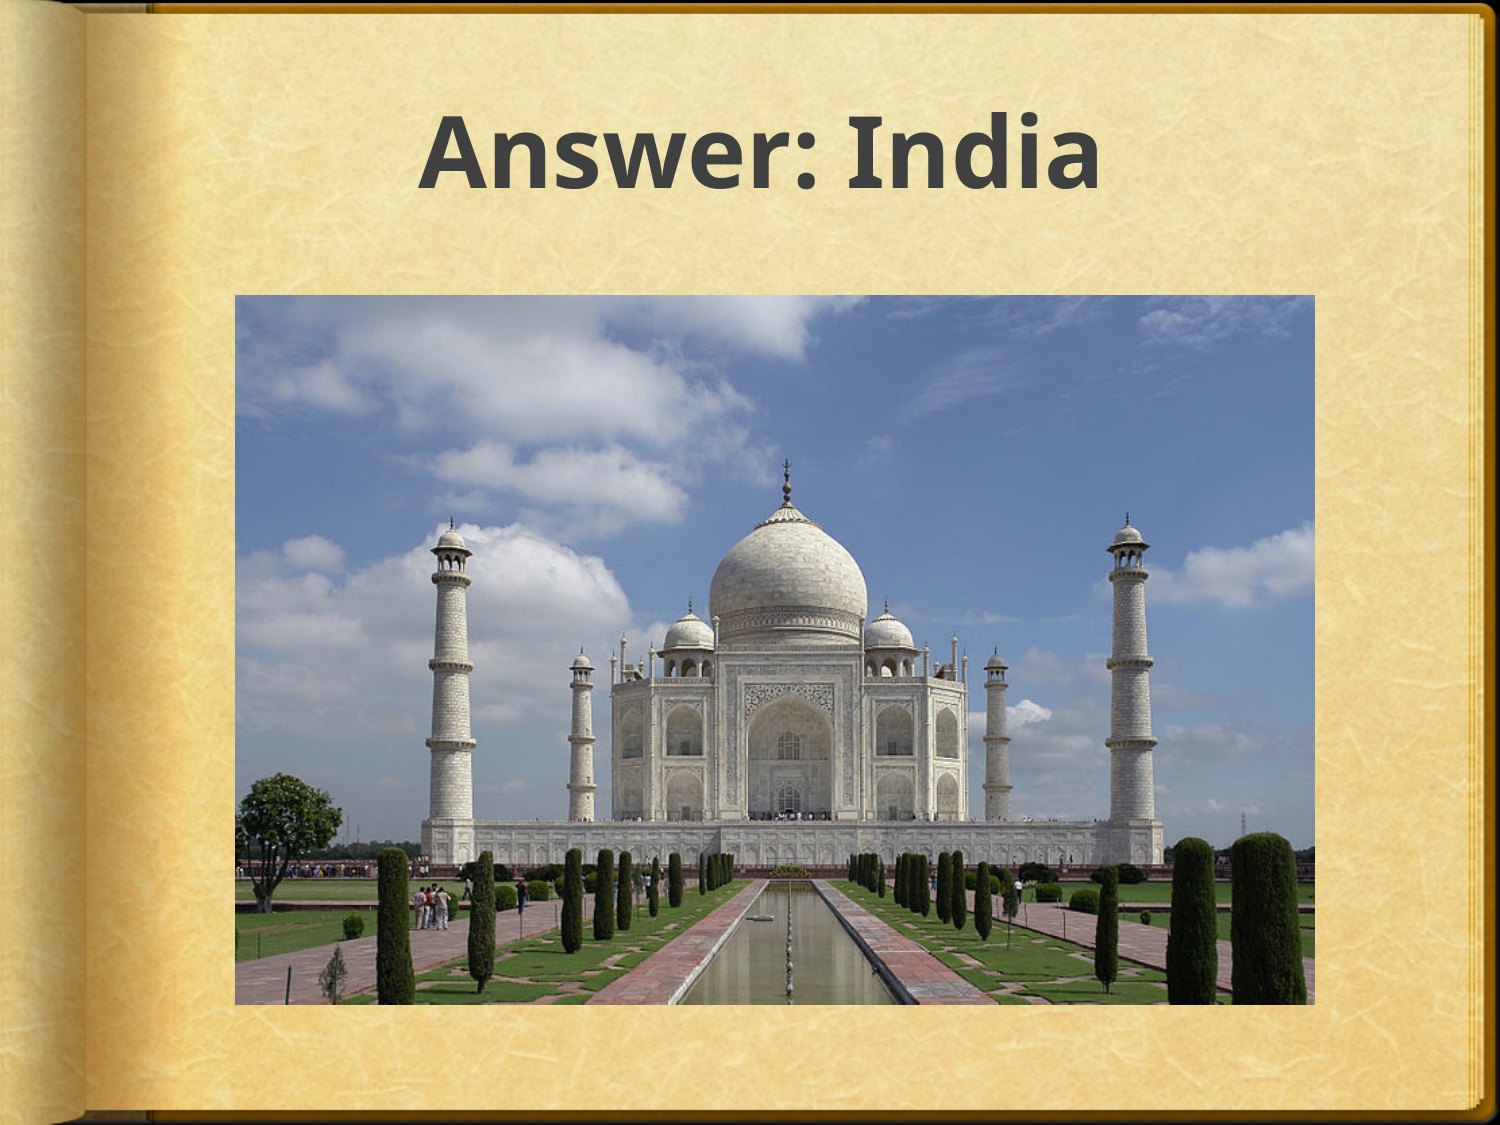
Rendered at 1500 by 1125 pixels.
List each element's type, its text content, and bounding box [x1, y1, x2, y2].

picture [0, 0, 1500, 1125]
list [177, 294, 1373, 1006]
title Answer: India [178, 45, 1372, 265]
